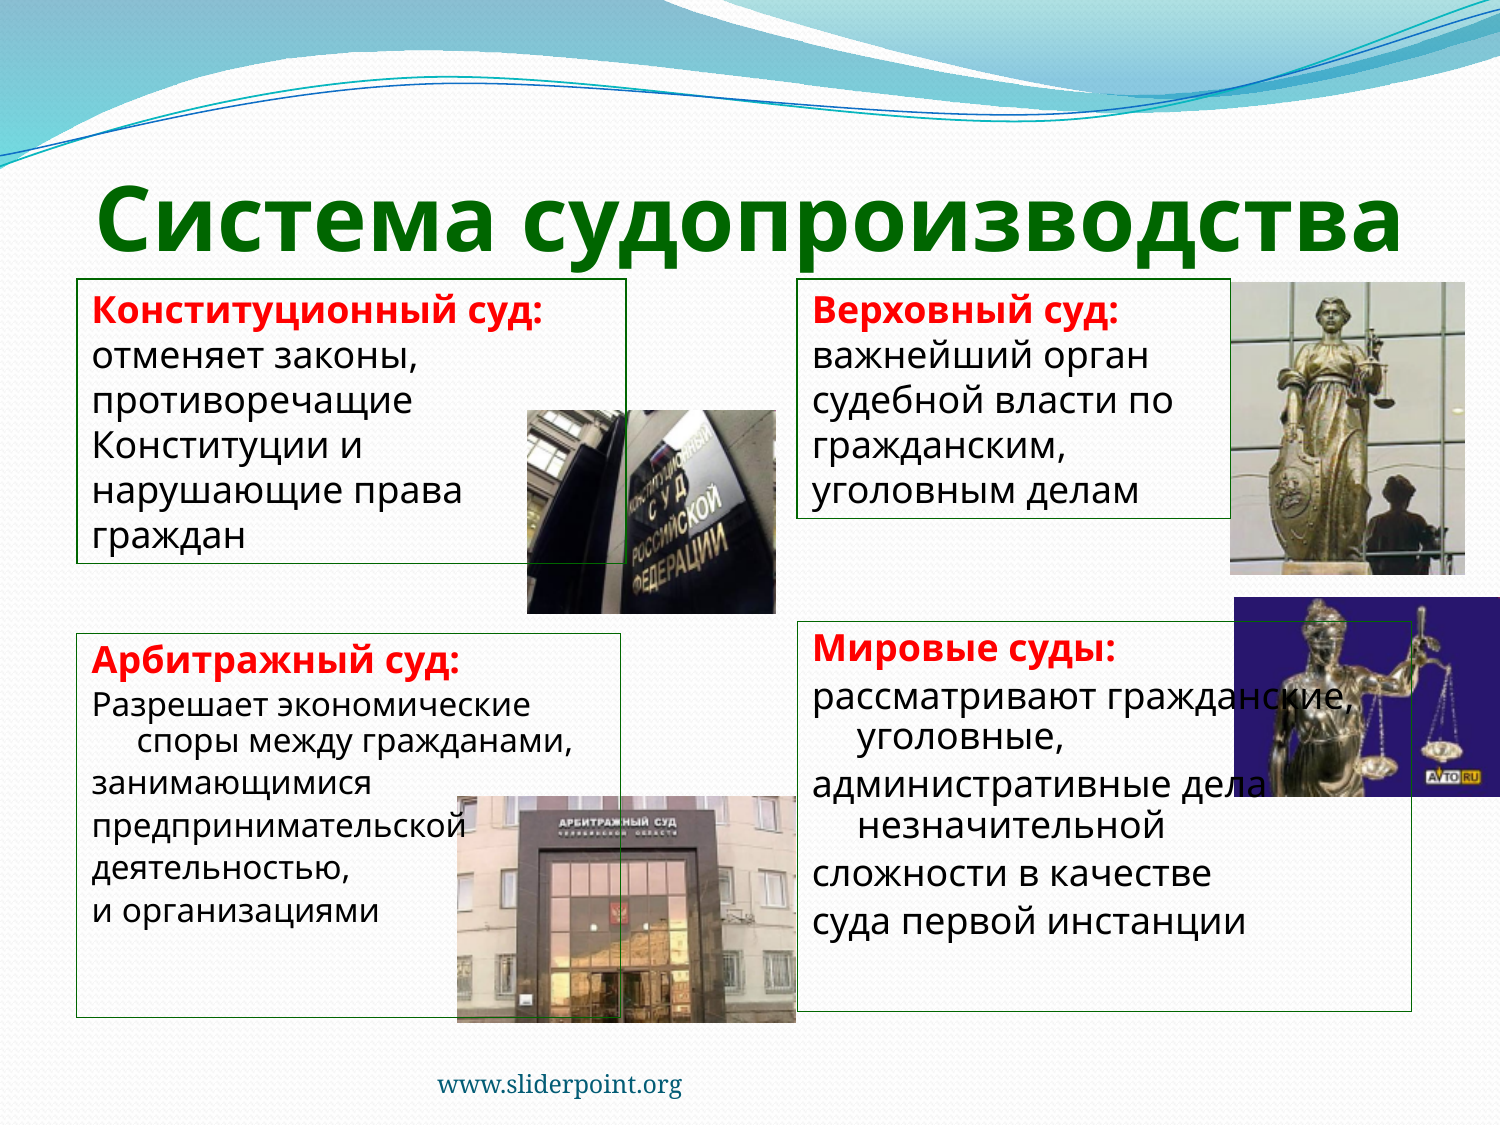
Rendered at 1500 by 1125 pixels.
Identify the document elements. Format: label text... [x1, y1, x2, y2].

footer www.sliderpoint.org [437, 1042, 988, 1103]
picture [1230, 280, 1465, 575]
list Мировые суды: рассматривают гражданские, уголовные, административные дела незначительной сложности в качестве суда первой инстанции [797, 621, 1412, 1012]
picture [527, 409, 776, 614]
list Арбитражный суд: Разрешает экономические споры между гражданами, занимающимися предпринимательской деятельностью, и организациями [76, 633, 621, 1018]
text_box Конституционный суд: отменяет законы, противоречащие Конституции и нарушающие права граждан [76, 278, 626, 564]
text_box Верховный суд: важнейший орган судебной власти по гражданским, уголовным делам [797, 278, 1231, 519]
picture [1234, 597, 1500, 798]
picture [456, 796, 796, 1023]
title Система судопроизводства [75, 70, 1425, 270]
